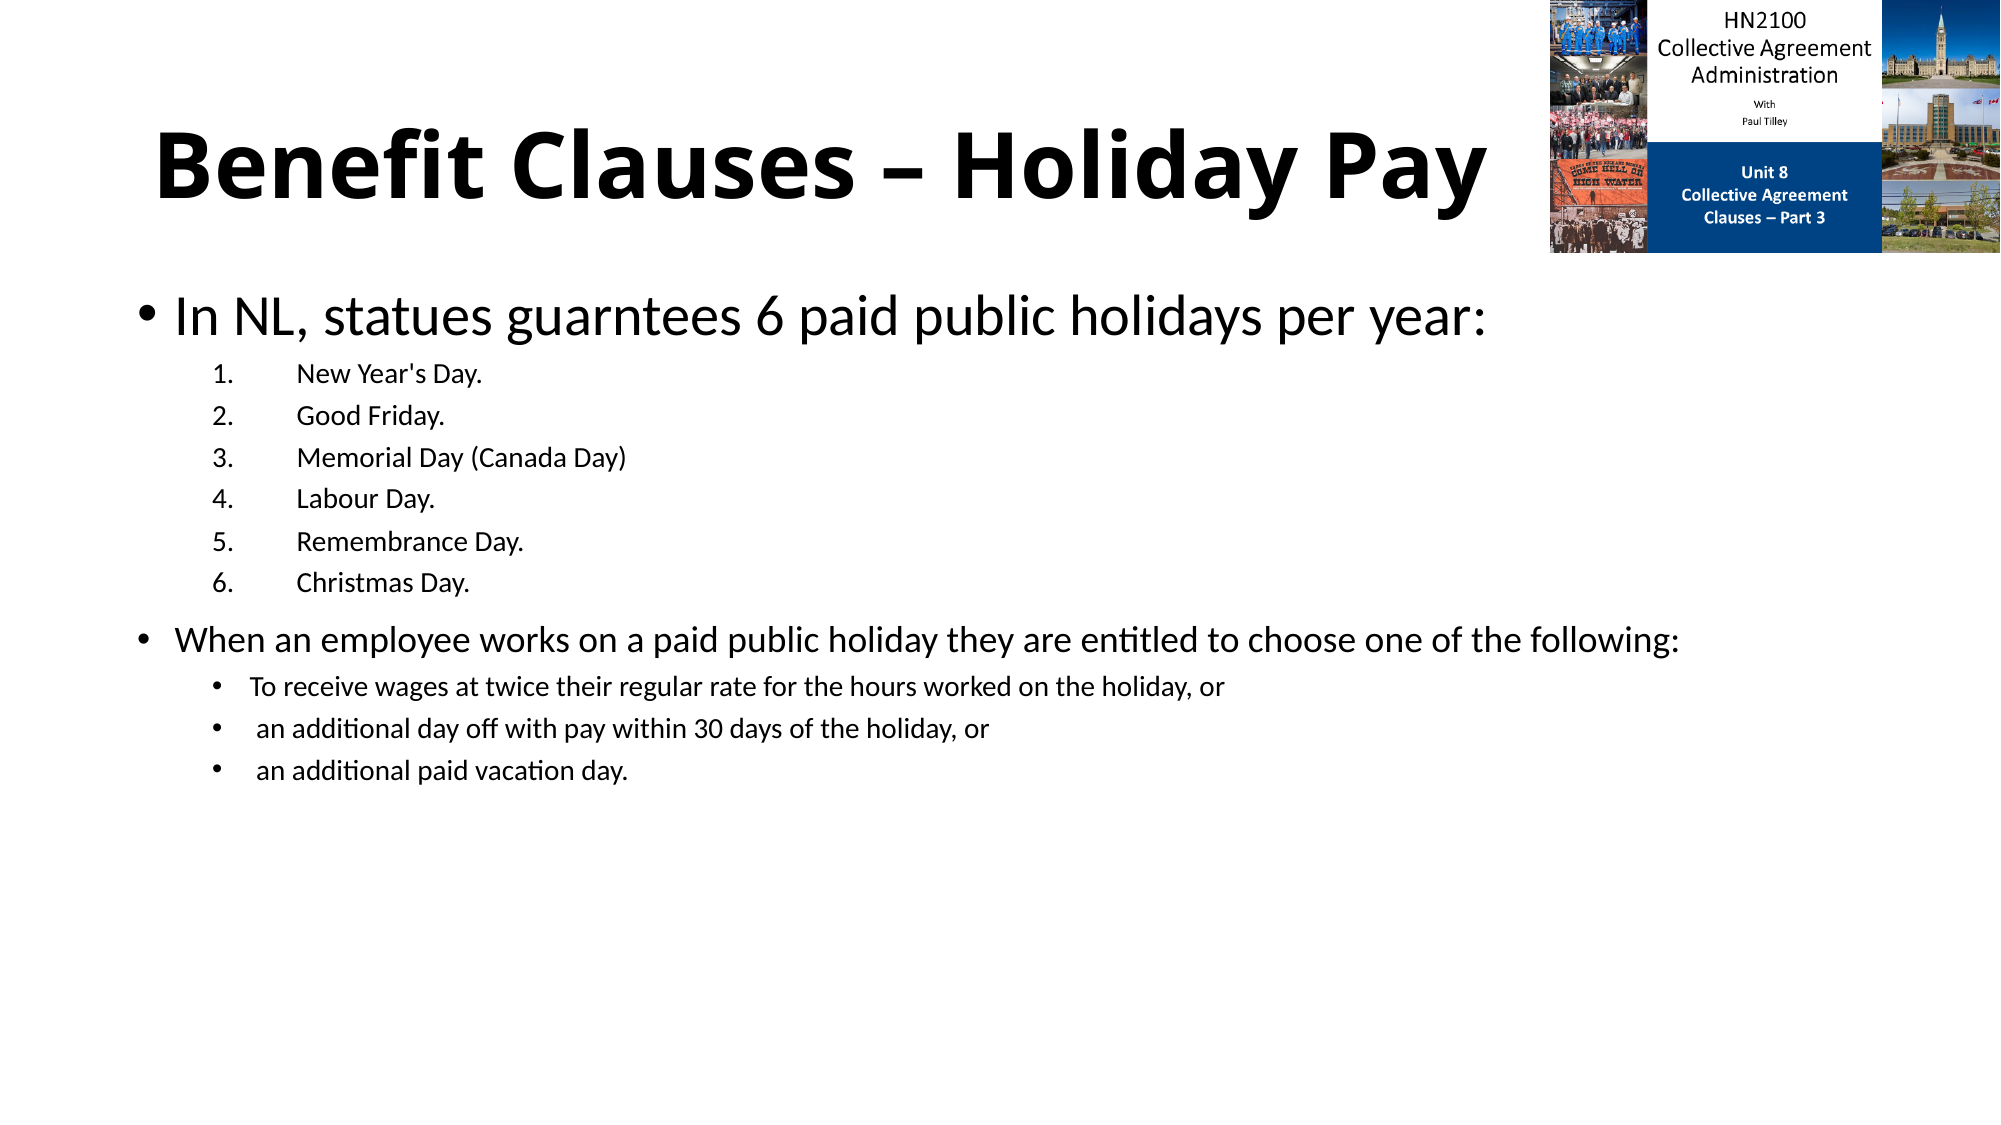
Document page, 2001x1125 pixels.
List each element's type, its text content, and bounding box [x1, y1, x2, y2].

list In NL, statues guarntees 6 paid public holidays per year: New Year's Day. Good Friday. Memorial Day (Canada Day) Labour Day. Remembrance Day. Christmas Day. When an employee works on a paid public holiday they are entitled to choose one of the following: To receive wages at twice their regular rate for the hours worked on the holiday, or an additional day off with pay within 30 days of the holiday, or an additional paid vacation day. [122, 277, 1848, 992]
picture [1550, 0, 2000, 253]
title Benefit Clauses – Holiday Pay [137, 59, 1863, 278]
